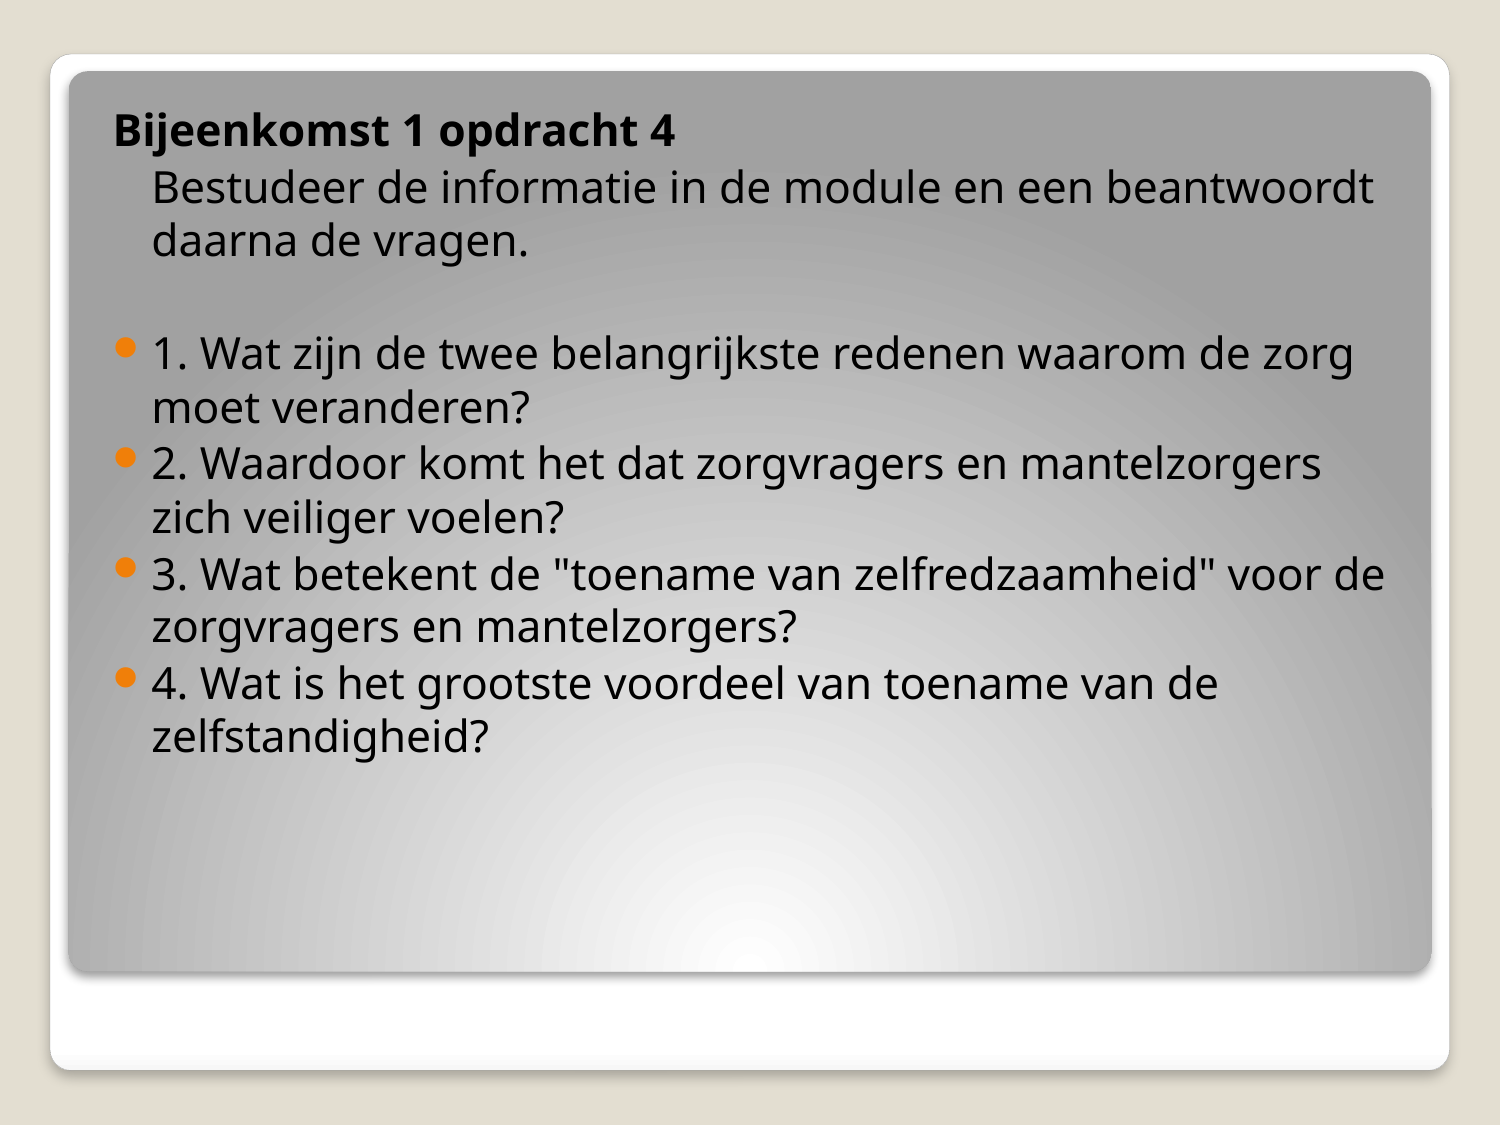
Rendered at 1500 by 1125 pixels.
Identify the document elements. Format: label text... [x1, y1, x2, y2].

list Bijeenkomst 1 opdracht 4 Bestudeer de informatie in de module en een beantwoordt daarna de vragen. 1. Wat zijn de twee belangrijkste redenen waarom de zorg moet veranderen? 2. Waardoor komt het dat zorgvragers en mantelzorgers zich veiliger voelen? 3. Wat betekent de "toename van zelfredzaamheid" voor de zorgvragers en mantelzorgers? 4. Wat is het grootste voordeel van toename van de zelfstandigheid? [82, 86, 1425, 774]
